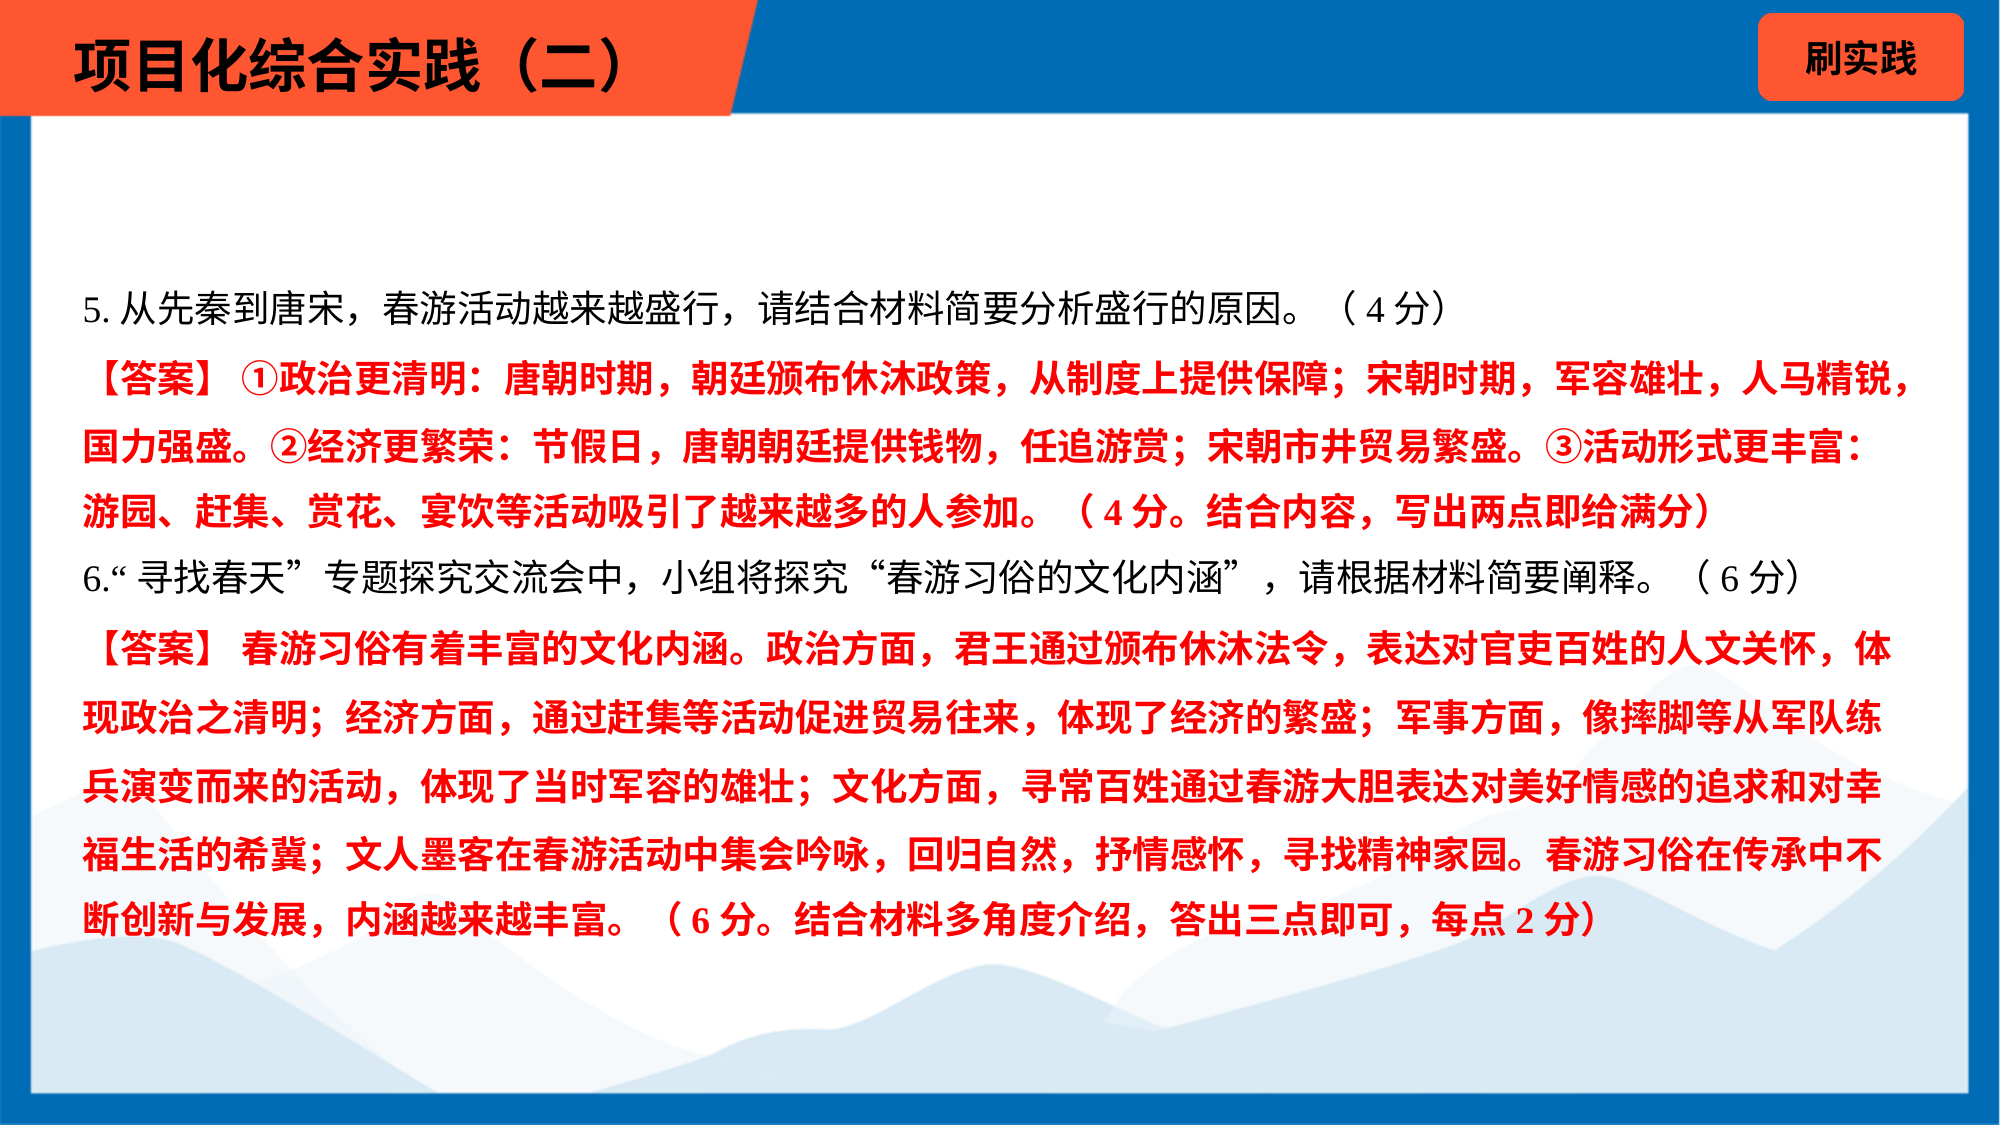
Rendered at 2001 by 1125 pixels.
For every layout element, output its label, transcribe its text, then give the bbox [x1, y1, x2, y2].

picture [0, 0, 2000, 1125]
text_box 5.从先秦到唐宋，春游活动越来越盛行，请结合材料简要分析盛行的原因。（4分） [82, 265, 1917, 324]
text_box 【答案】 春游习俗有着丰富的文化内涵。政治方面，君王通过颁布休沐法令，表达对官吏百姓的人文关怀，体 现政治之清明；经济方面，通过赶集等活动促进贸易往来，体现了经济的繁盛；军事方面，像摔脚等从军队练 兵演变而来的活动，体现了当时军容的雄壮；文化方面，寻常百姓通过春游大胆表达对美好情感的追求和对幸 福生活的希冀；文人墨客在春游活动中集会吟咏，回归自然，抒情感怀，寻找精神家园。春游习俗在传承中不 断创新与发展，内涵越来越丰富。（6分。结合材料多角度介绍，答出三点即可，每点2分） [82, 601, 1917, 935]
text_box 【答案】 ①政治更清明：唐朝时期，朝廷颁布休沐政策，从制度上提供保障；宋朝时期，军容雄壮，人马精锐， 国力强盛。②经济更繁荣：节假日，唐朝朝廷提供钱物，任追游赏；宋朝市井贸易繁盛。③活动形式更丰富： 游园、赶集、赏花、宴饮等活动吸引了越来越多的人参加。（4分。结合内容，写出两点即给满分） [82, 330, 1917, 527]
text_box 6.“寻找春天”专题探究交流会中，小组将探究“春游习俗的文化内涵”，请根据材料简要阐释。（6分） [82, 534, 1917, 593]
